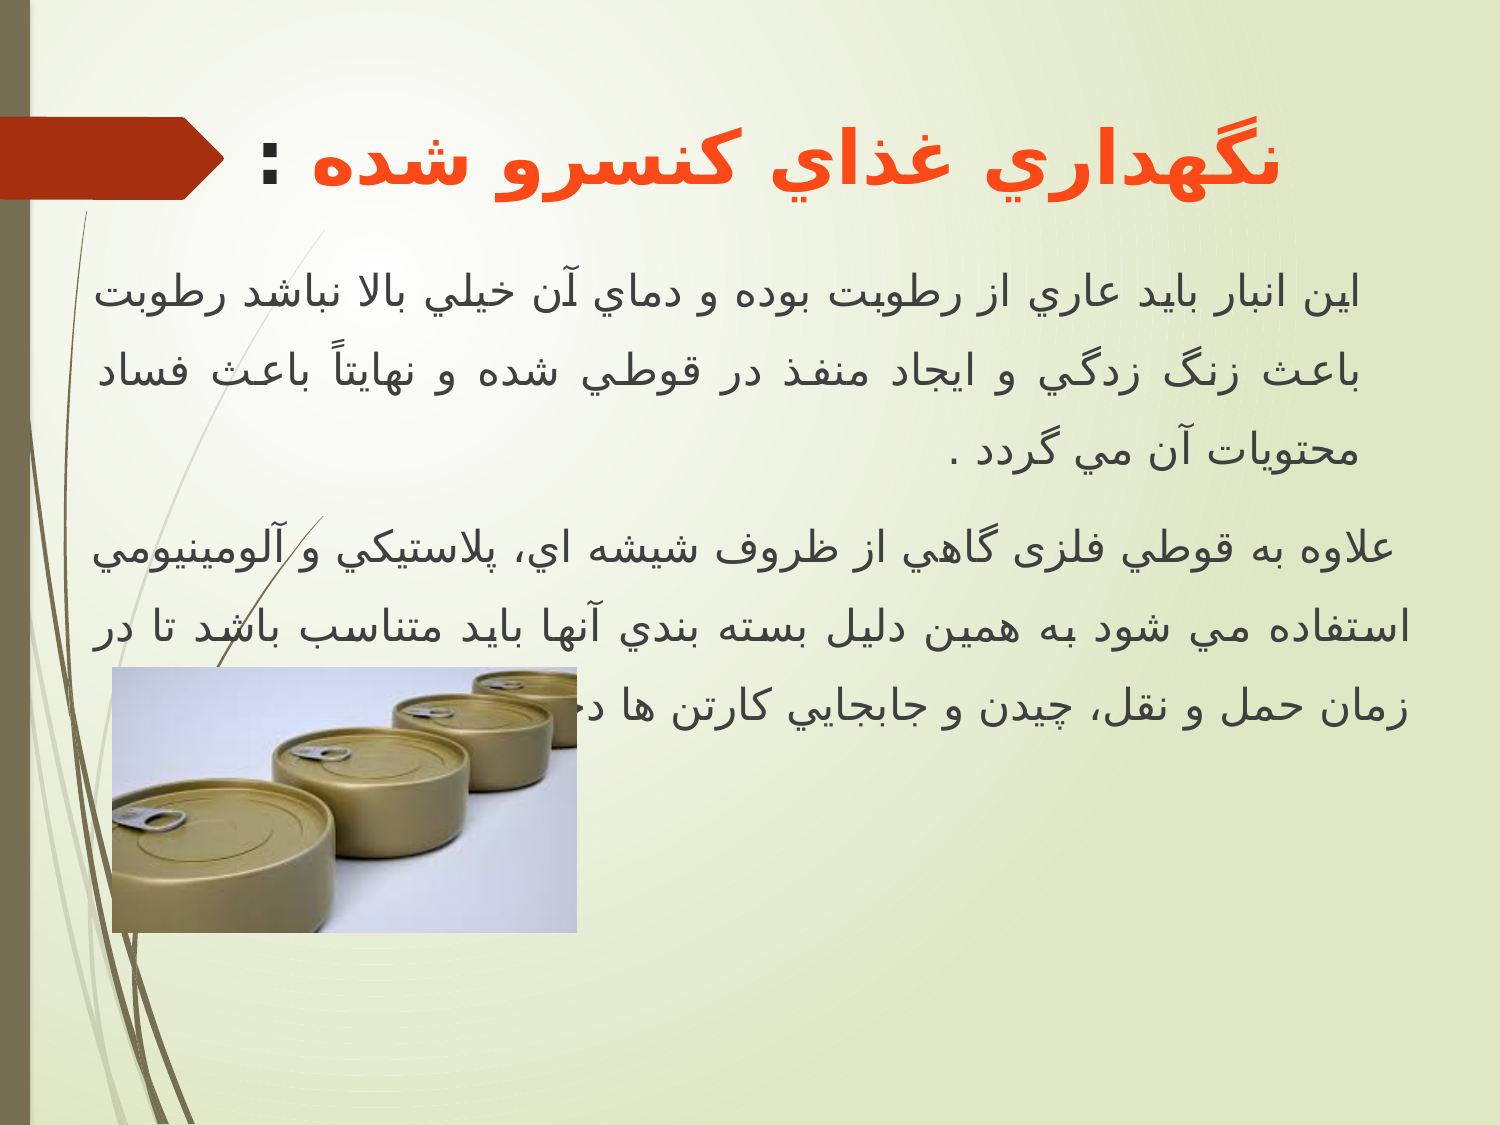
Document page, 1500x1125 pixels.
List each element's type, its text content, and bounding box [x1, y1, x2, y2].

list اين انبار بايد عاري از رطوبت بوده و دماي آن خيلي بالا نباشد رطوبت باعث زنگ زدگي و ايجاد منفذ در قوطي شده و نهايتاً باعث فساد محتويات آن مي گردد . علاوه به قوطي فلزی گاهي از ظروف شيشه اي، پلاستيكي و آلومينيومي استفاده مي شود به همين دليل بسته بندي آنها بايد متناسب باشد تا در زمان حمل و نقل، چيدن و جابجايي كارتن ها دچار آسيب نشوند . [76, 149, 1427, 800]
title نگهداري غذاي كنسرو شده : [230, 101, 1312, 149]
picture [111, 666, 577, 933]
